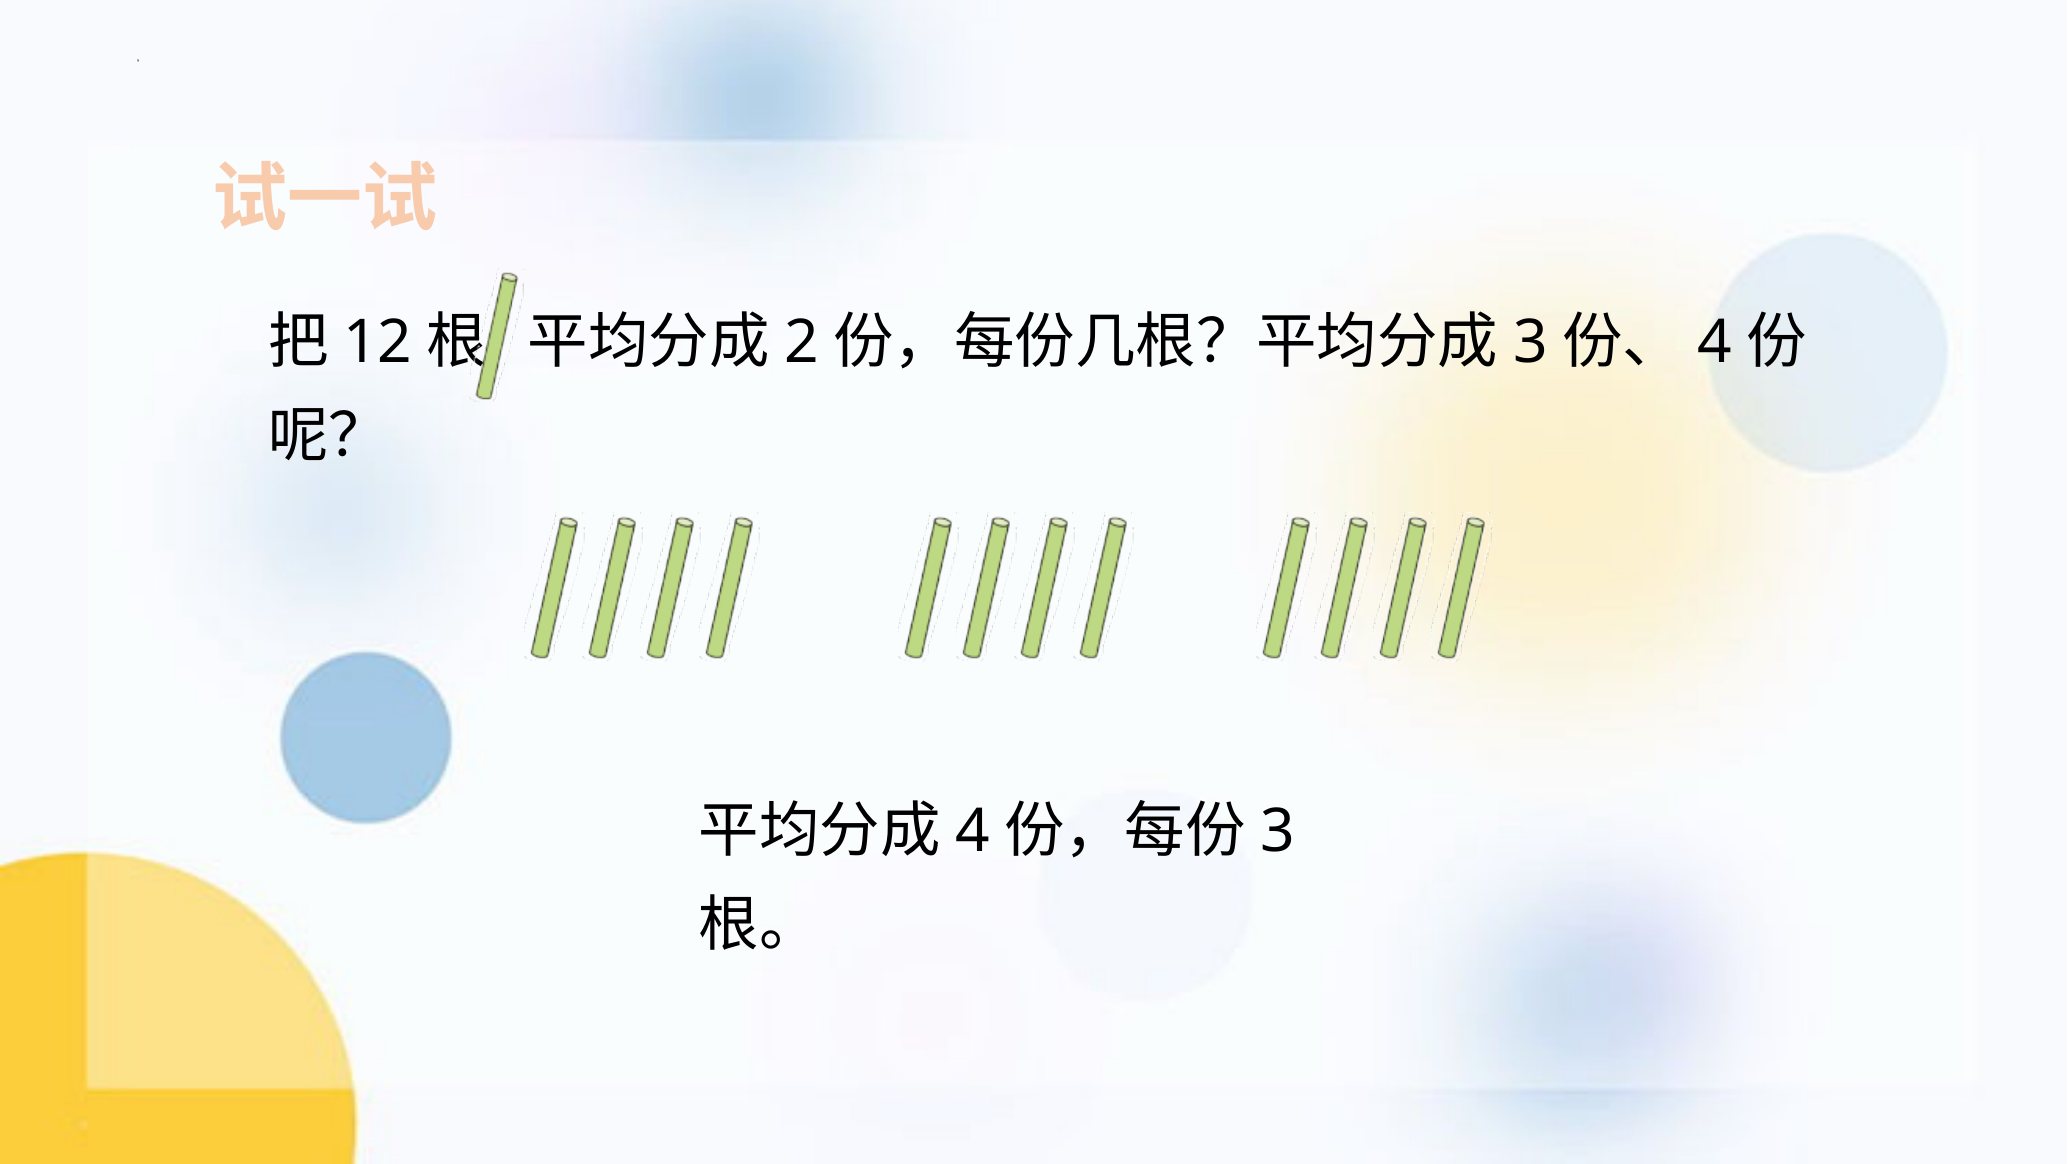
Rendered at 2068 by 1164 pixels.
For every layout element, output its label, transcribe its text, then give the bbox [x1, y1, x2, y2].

text_box 把12根 平均分成2份，每份几根？平均分成3份、4份呢？ [252, 272, 1861, 477]
picture [0, 0, 2068, 1164]
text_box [523, 512, 1493, 662]
text_box 平均分成4份，每份3根。 [683, 761, 1372, 966]
text_box 试一试 [197, 142, 453, 247]
